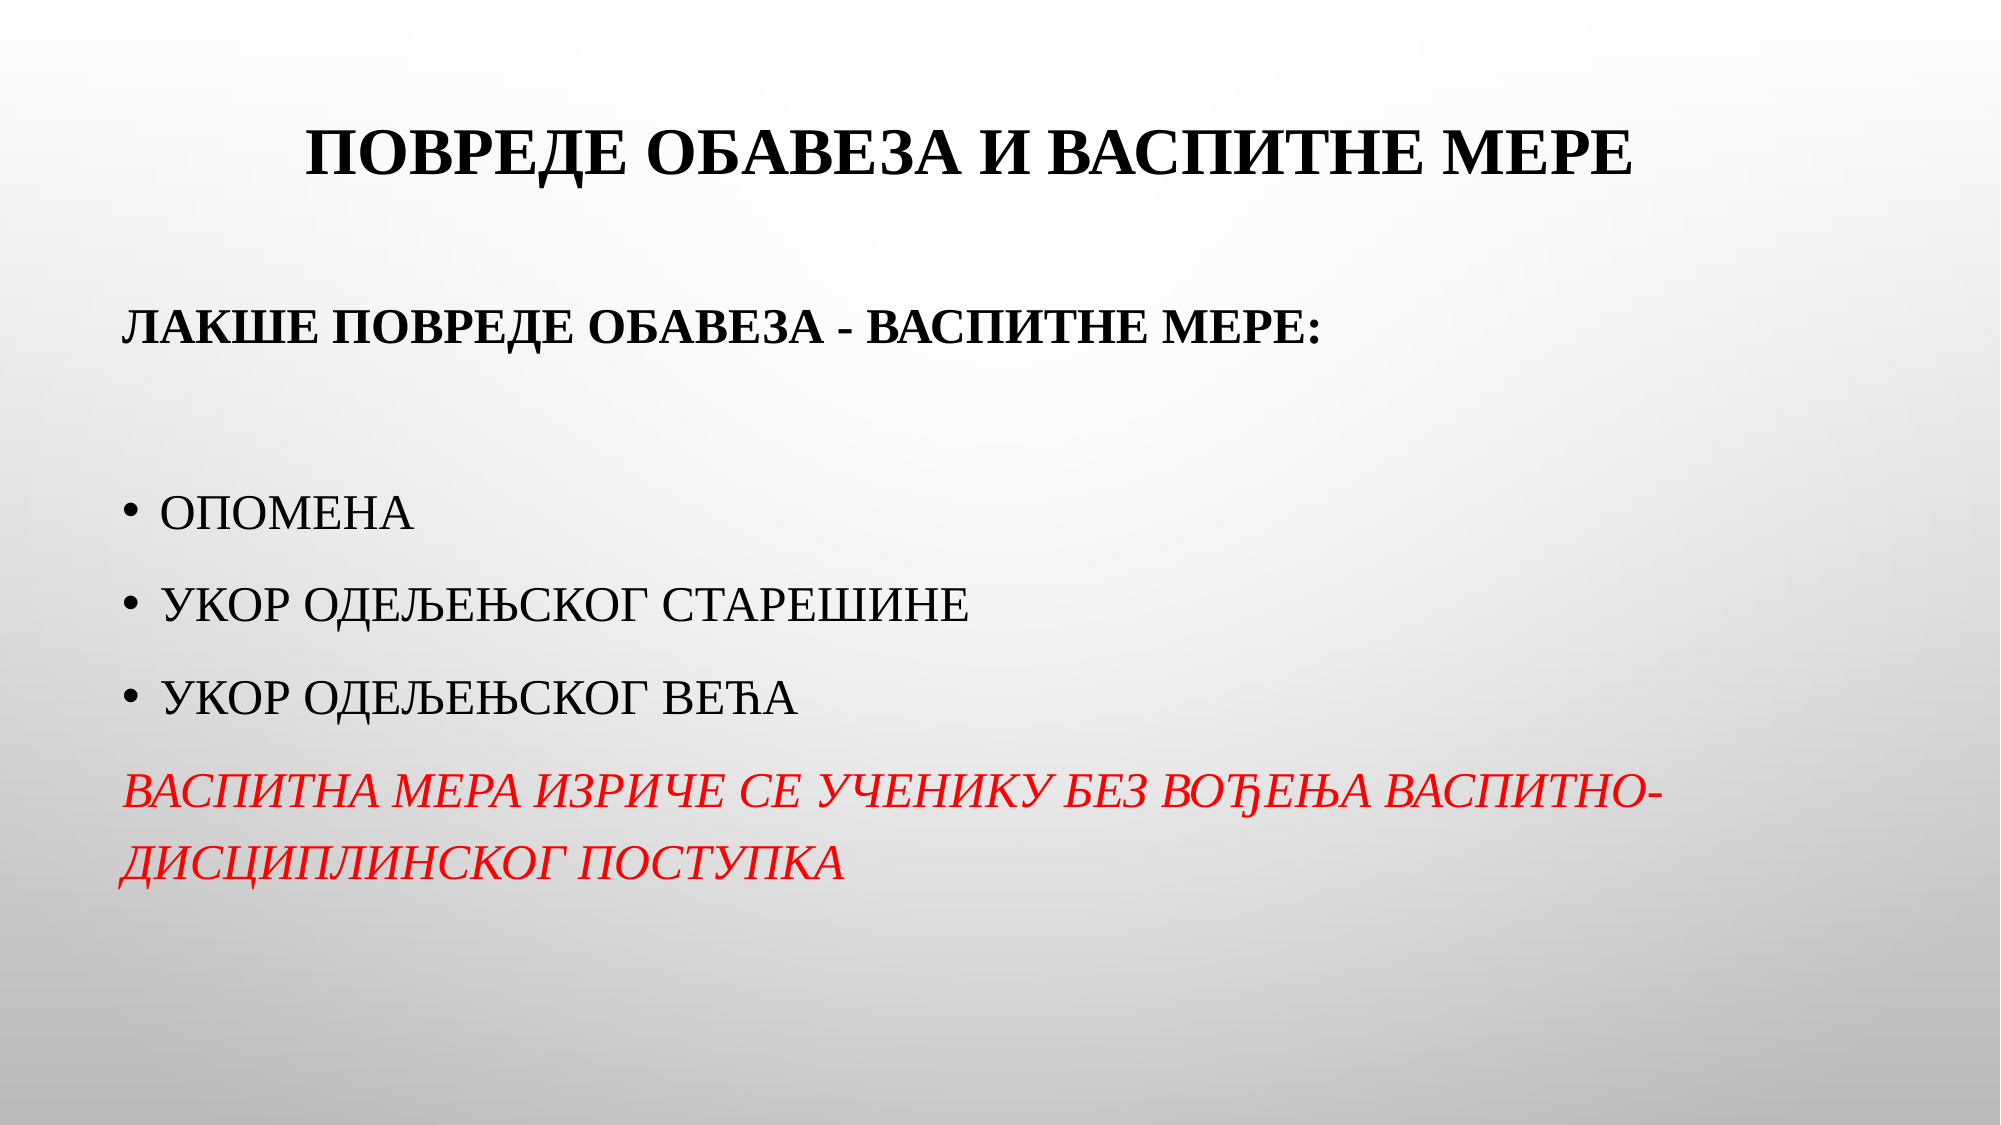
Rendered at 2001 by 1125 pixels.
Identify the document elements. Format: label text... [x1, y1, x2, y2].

title Повреде обавеза и васпитне мере [107, 59, 1836, 247]
list Лакше повреде обавеза - васпитне мере: опомена укор одељењског старешине укор одељењског већа Васпитна мера изриче се ученику без вођења васпитно-дисциплинског поступка [107, 273, 1836, 997]
picture [0, 0, 2000, 1125]
